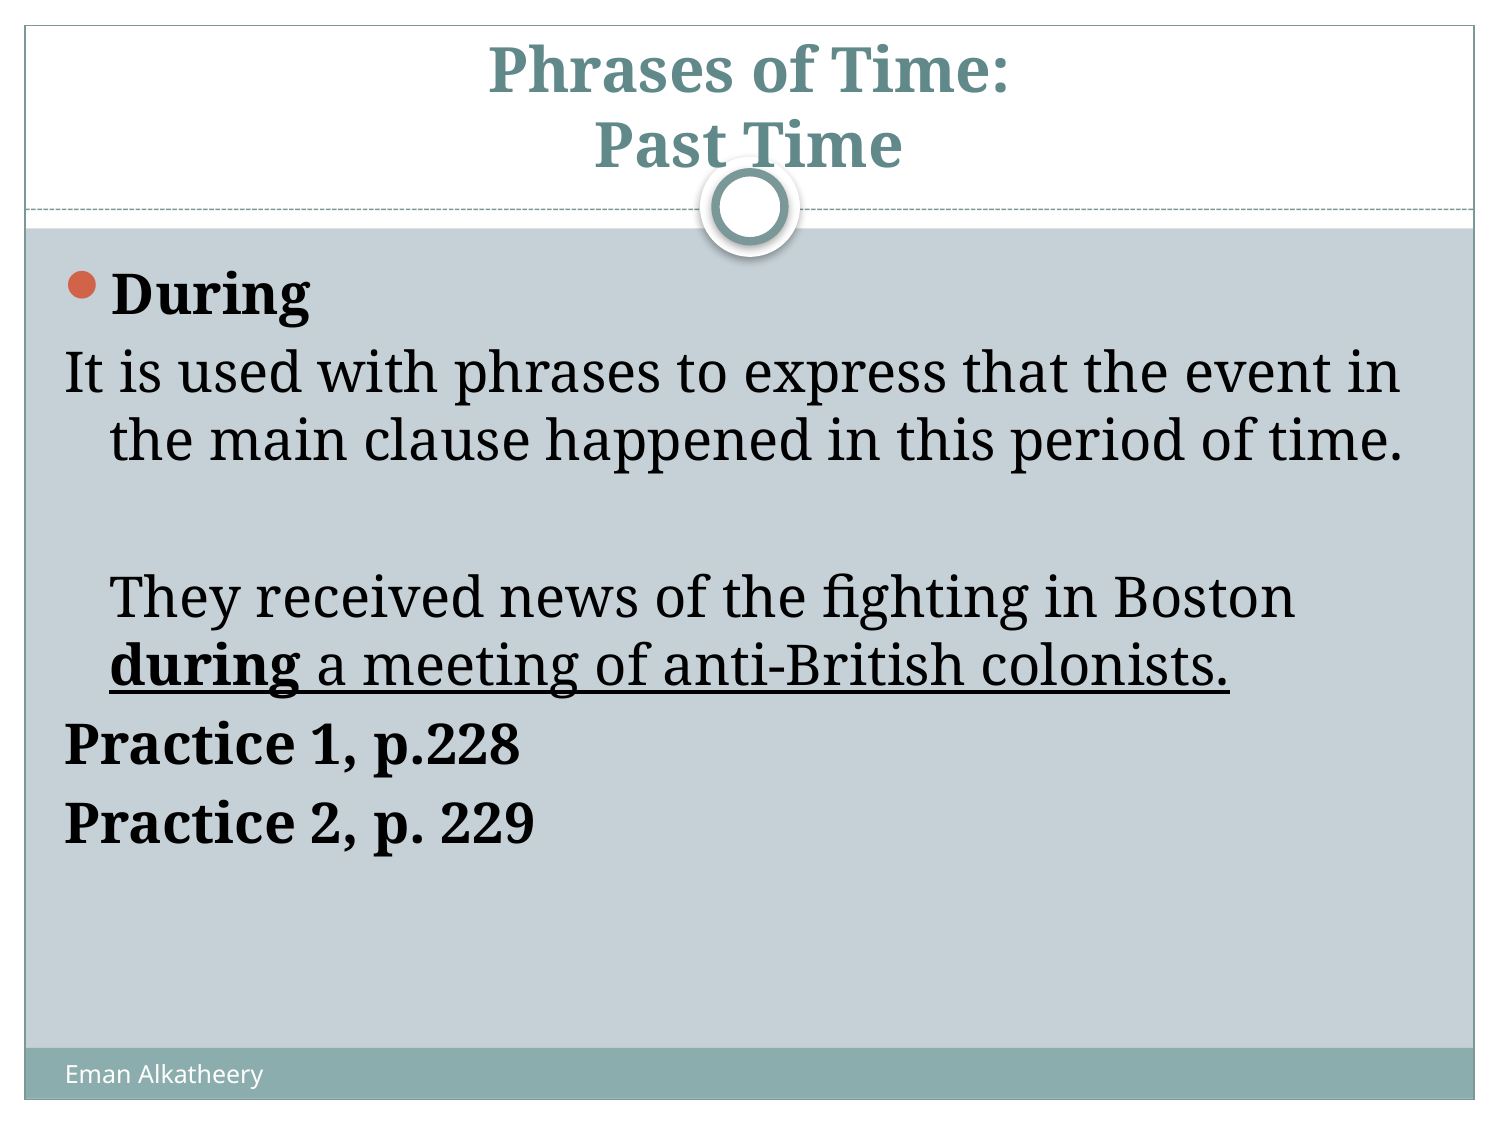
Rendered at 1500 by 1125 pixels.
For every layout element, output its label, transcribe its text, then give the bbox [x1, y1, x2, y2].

footer Eman Alkatheery [50, 1051, 638, 1112]
title Phrases of Time: Past Time [49, 63, 1450, 188]
list During It is used with phrases to express that the event in the main clause happened in this period of time. They received news of the fighting in Boston during a meeting of anti-British colonists. Practice 1, p.228 Practice 2, p. 229 [49, 250, 1445, 1001]
